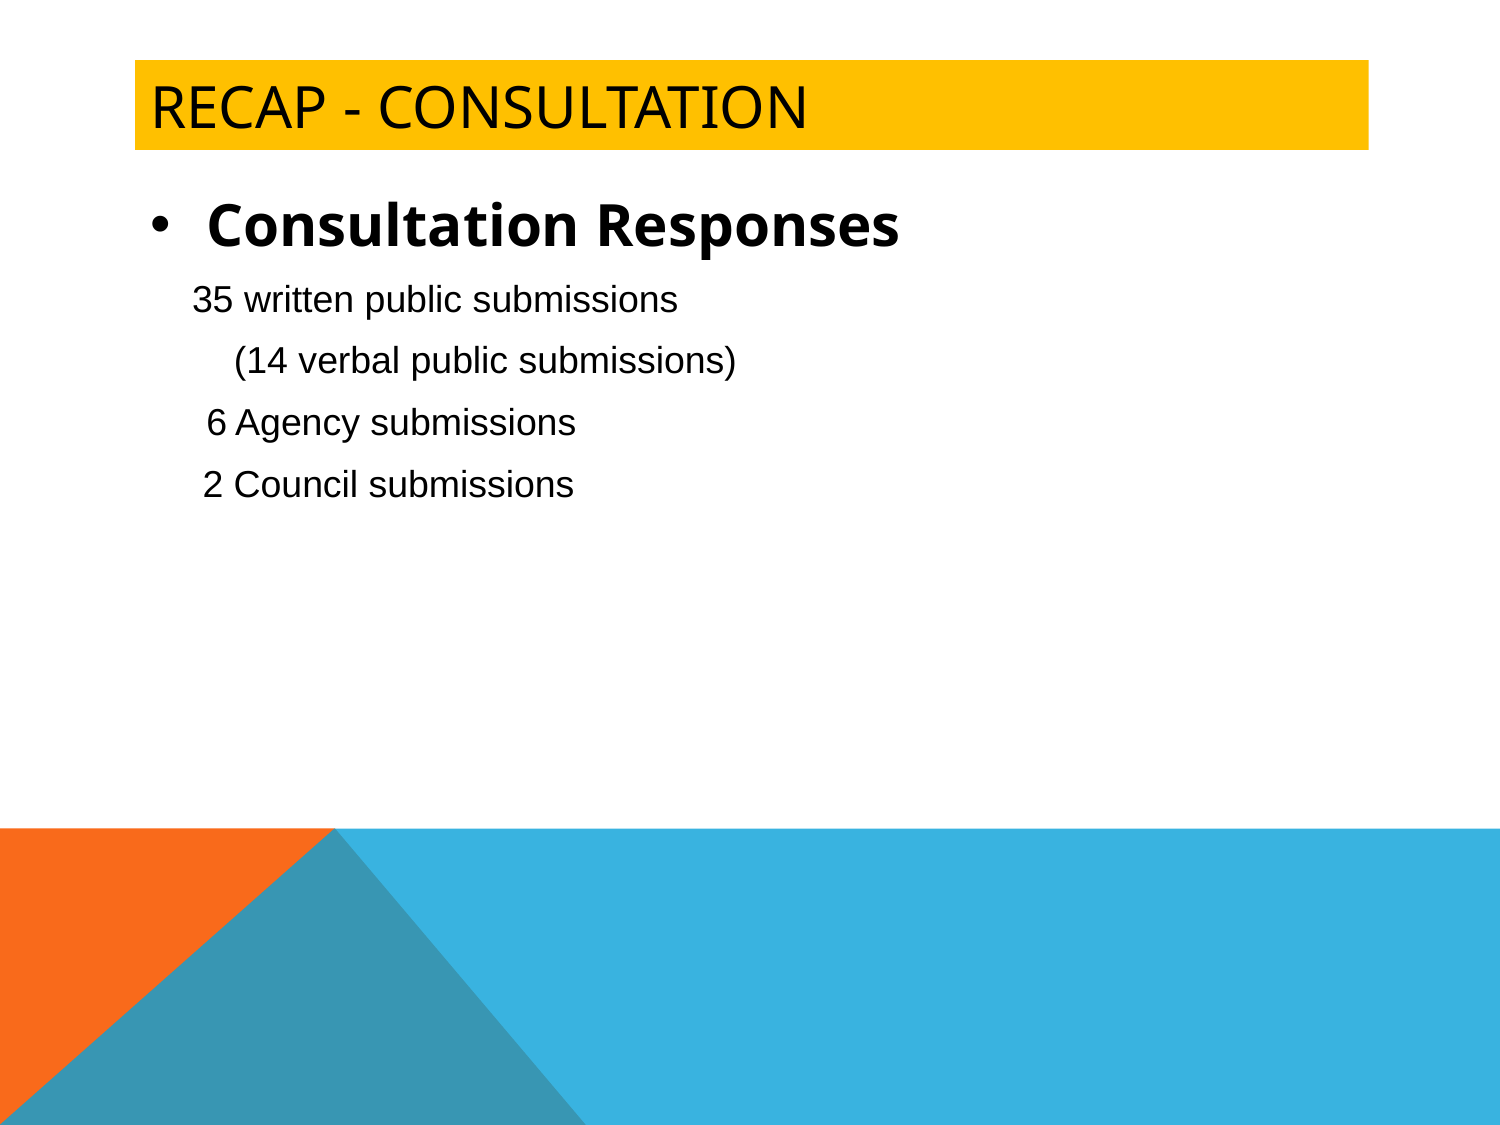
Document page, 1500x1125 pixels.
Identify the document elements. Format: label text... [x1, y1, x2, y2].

title Recap - consultation [135, 60, 1369, 150]
list Consultation Responses 35 written public submissions (14 verbal public submissions) 6 Agency submissions 2 Council submissions [135, 180, 1369, 768]
